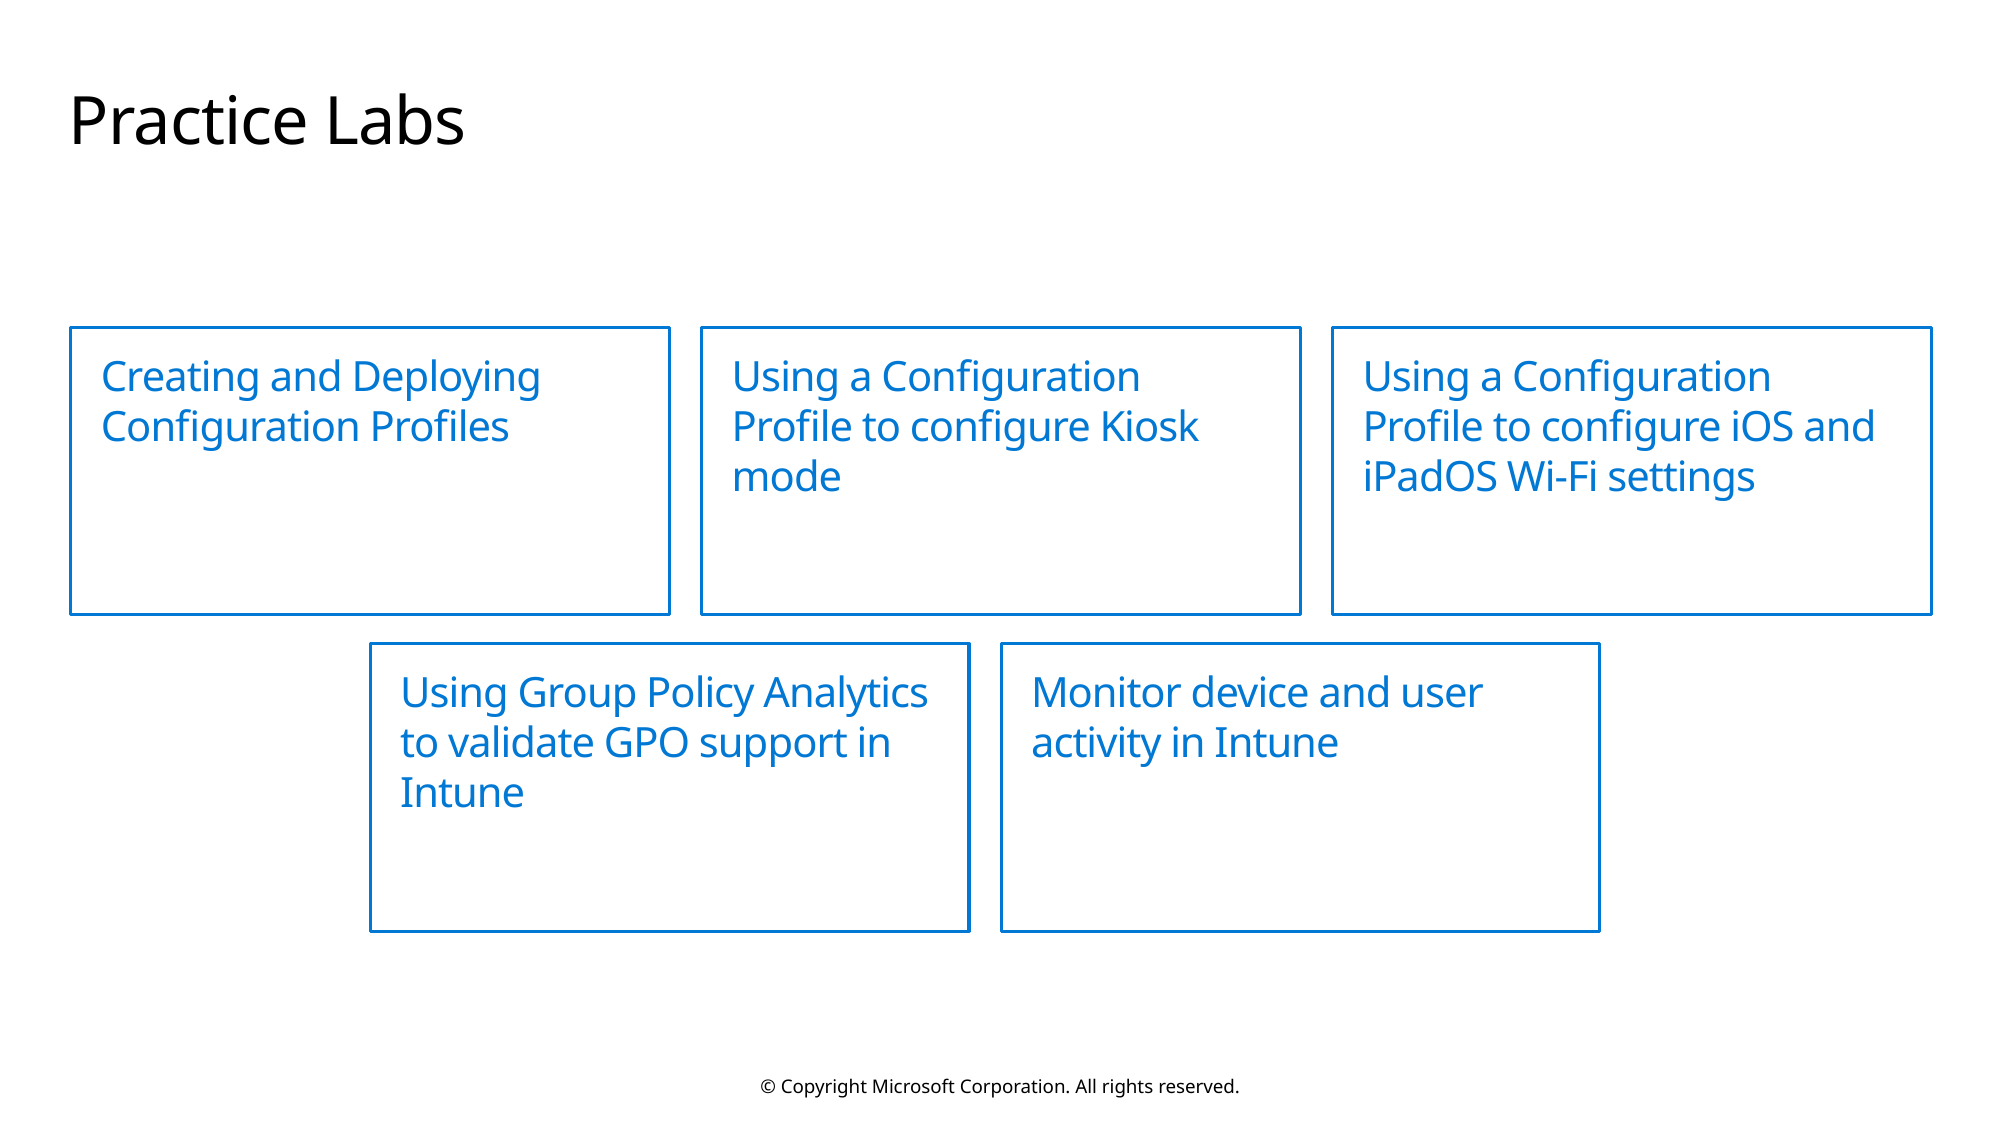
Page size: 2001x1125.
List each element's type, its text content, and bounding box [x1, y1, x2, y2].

list Using a Configuration Profile to configure Kiosk mode [700, 326, 1302, 616]
title Practice Labs [68, 72, 1930, 184]
list Using Group Policy Analytics to validate GPO support in Intune [369, 642, 971, 933]
list Monitor device and user activity in Intune [1000, 642, 1601, 933]
list Using a Configuration Profile to configure iOS and iPadOS Wi-Fi settings [1331, 326, 1933, 616]
list Creating and Deploying Configuration Profiles [69, 326, 671, 616]
